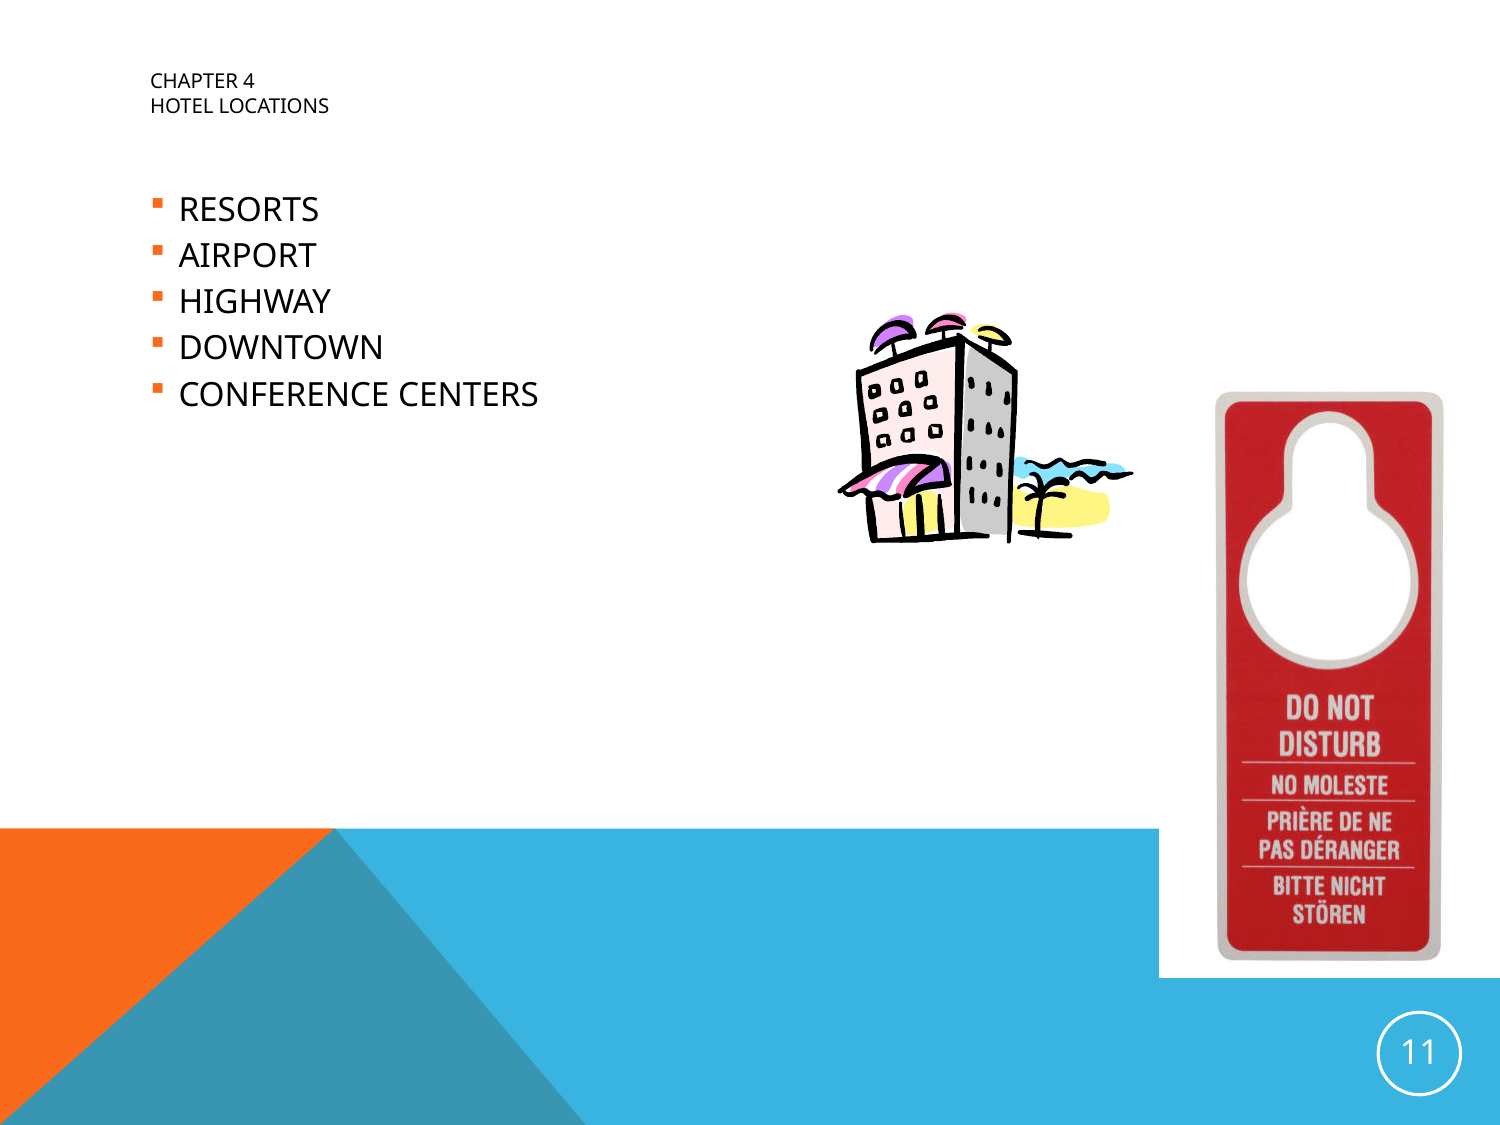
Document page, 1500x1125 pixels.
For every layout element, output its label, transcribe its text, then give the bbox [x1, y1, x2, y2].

slide_number 11 [1376, 1010, 1463, 1097]
list RESORTS AIRPORT HIGHWAY DOWNTOWN CONFERENCE CENTERS [135, 180, 1369, 768]
title Chapter 4 Hotel Locations [135, 60, 1369, 150]
picture [837, 312, 1134, 544]
picture [1158, 377, 1500, 979]
